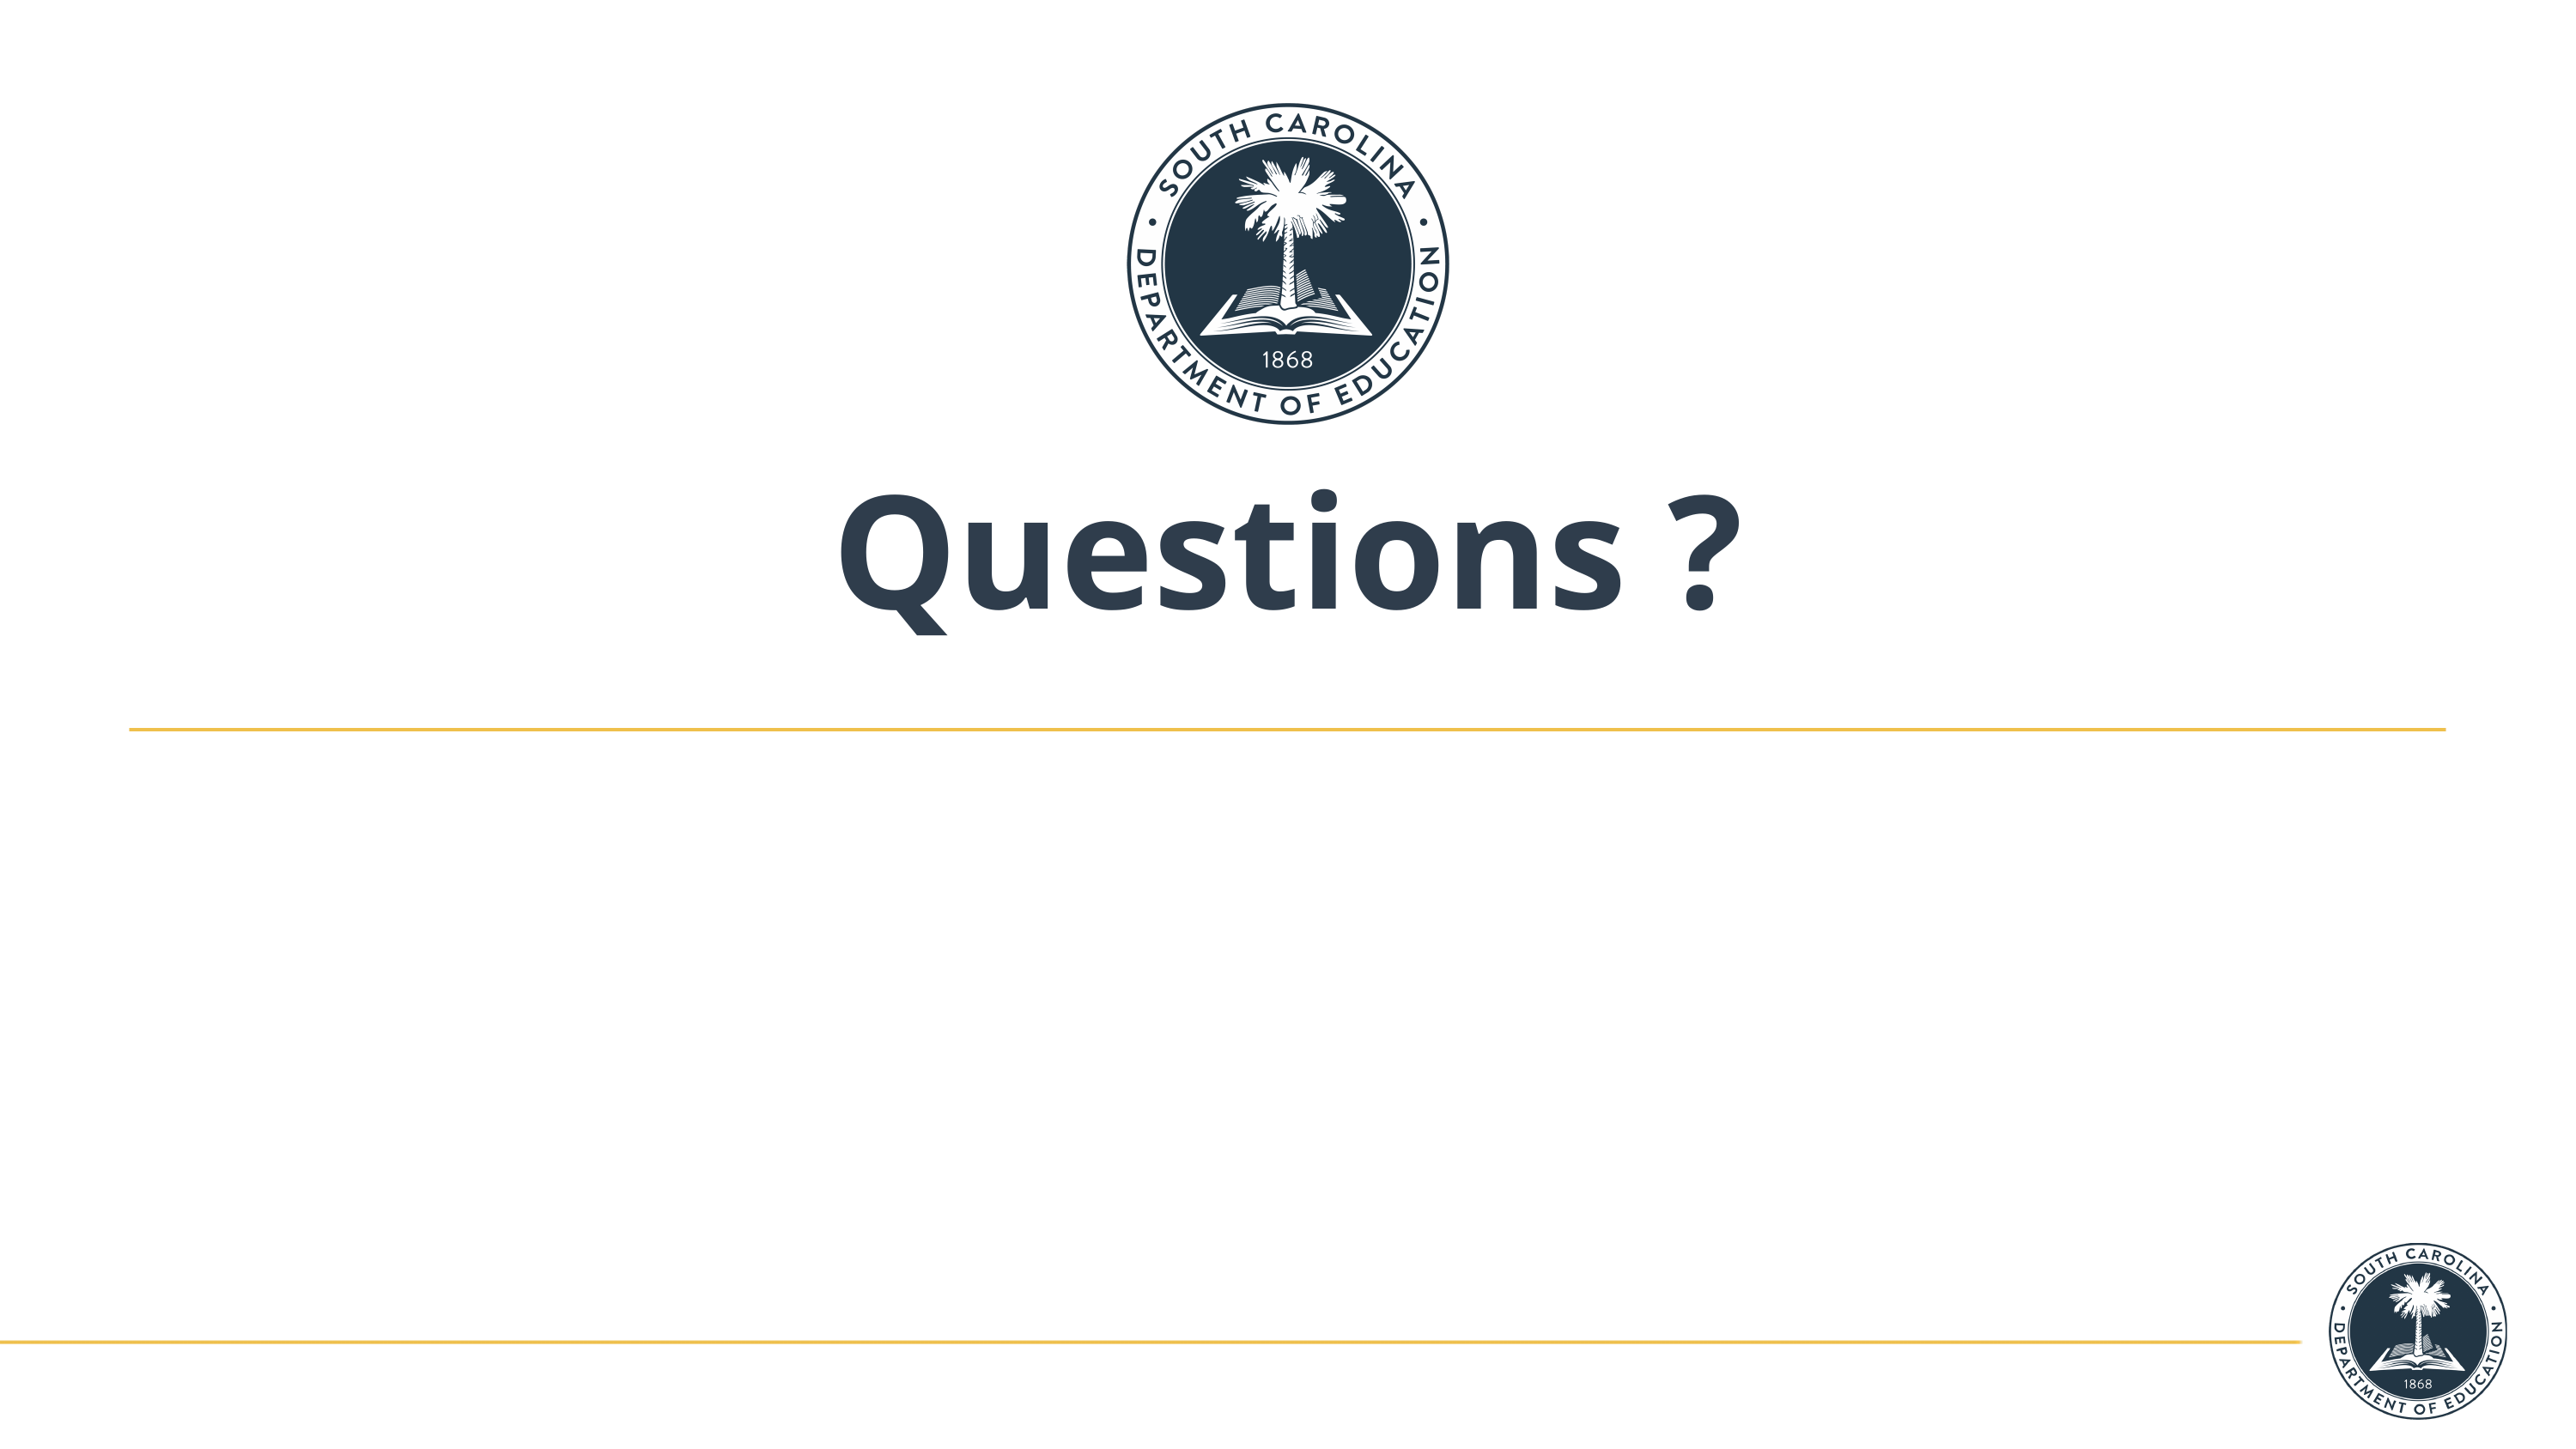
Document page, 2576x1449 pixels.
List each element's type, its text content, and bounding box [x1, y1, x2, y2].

picture [129, 728, 2447, 731]
title Questions ? [129, 449, 2447, 643]
picture [2329, 1243, 2507, 1420]
picture [1127, 103, 1449, 425]
